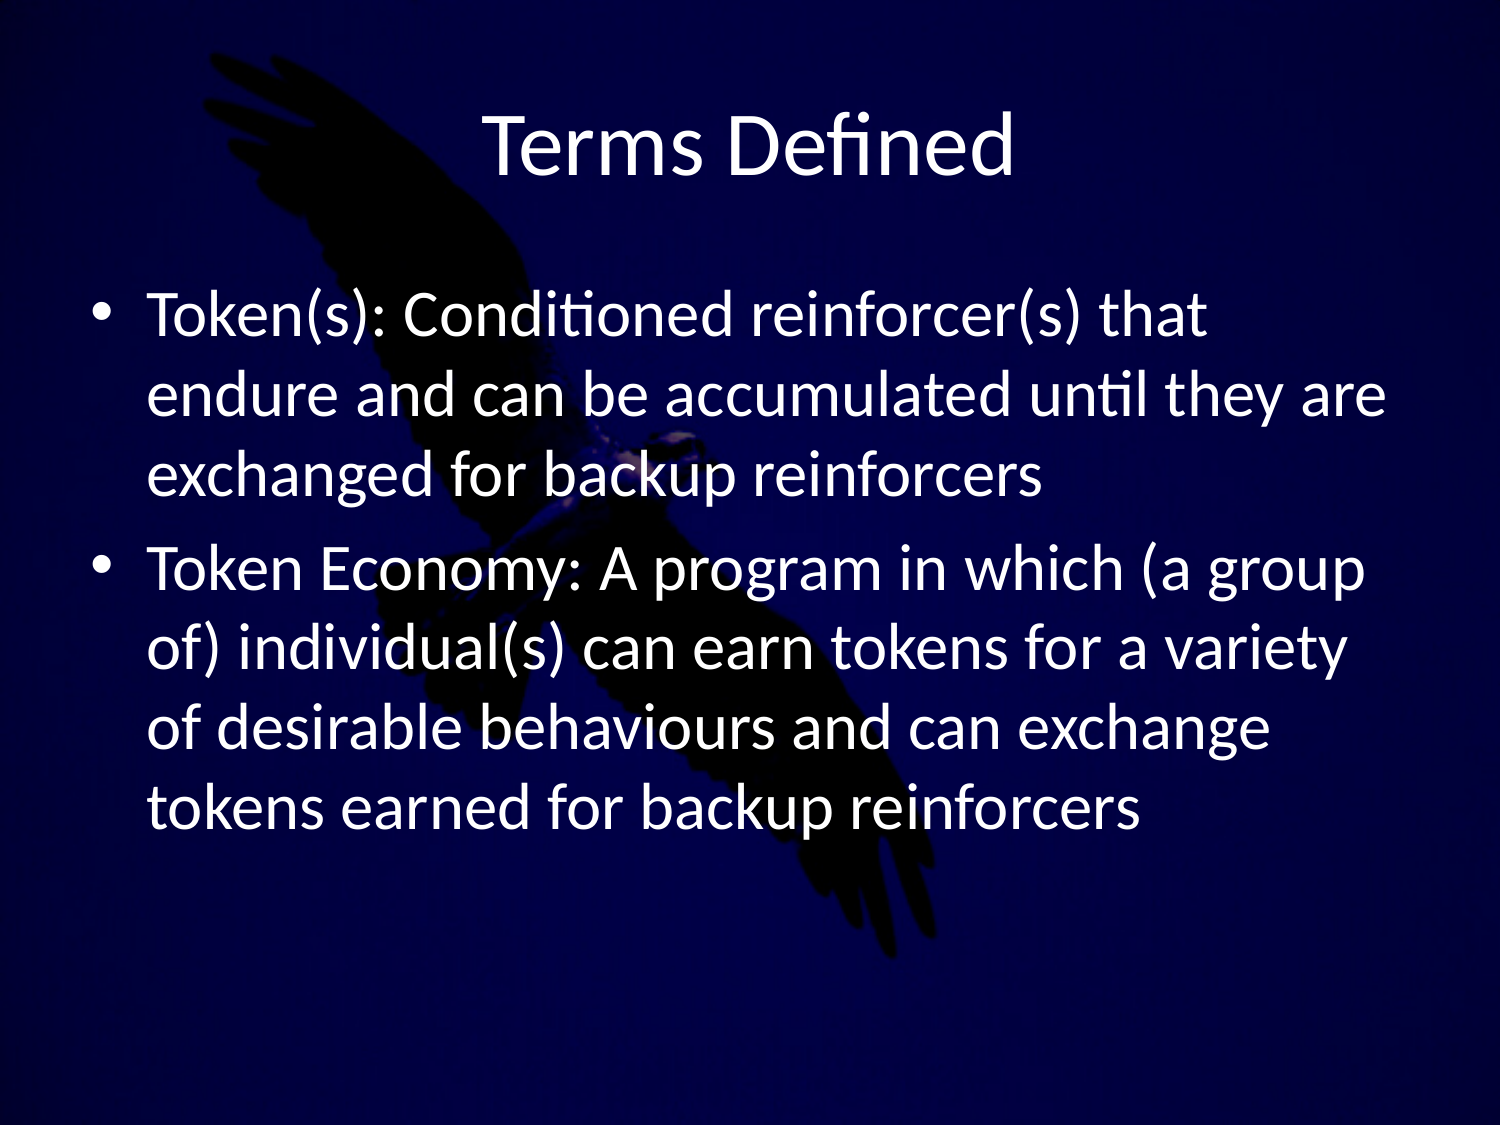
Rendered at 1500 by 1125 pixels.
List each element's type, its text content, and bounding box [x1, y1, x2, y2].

title Terms Defined [75, 45, 1425, 233]
list Token(s): Conditioned reinforcer(s) that endure and can be accumulated until they are exchanged for backup reinforcers Token Economy: A program in which (a group of) individual(s) can earn tokens for a variety of desirable behaviours and can exchange tokens earned for backup reinforcers [75, 262, 1425, 1005]
picture [0, 0, 1500, 1125]
